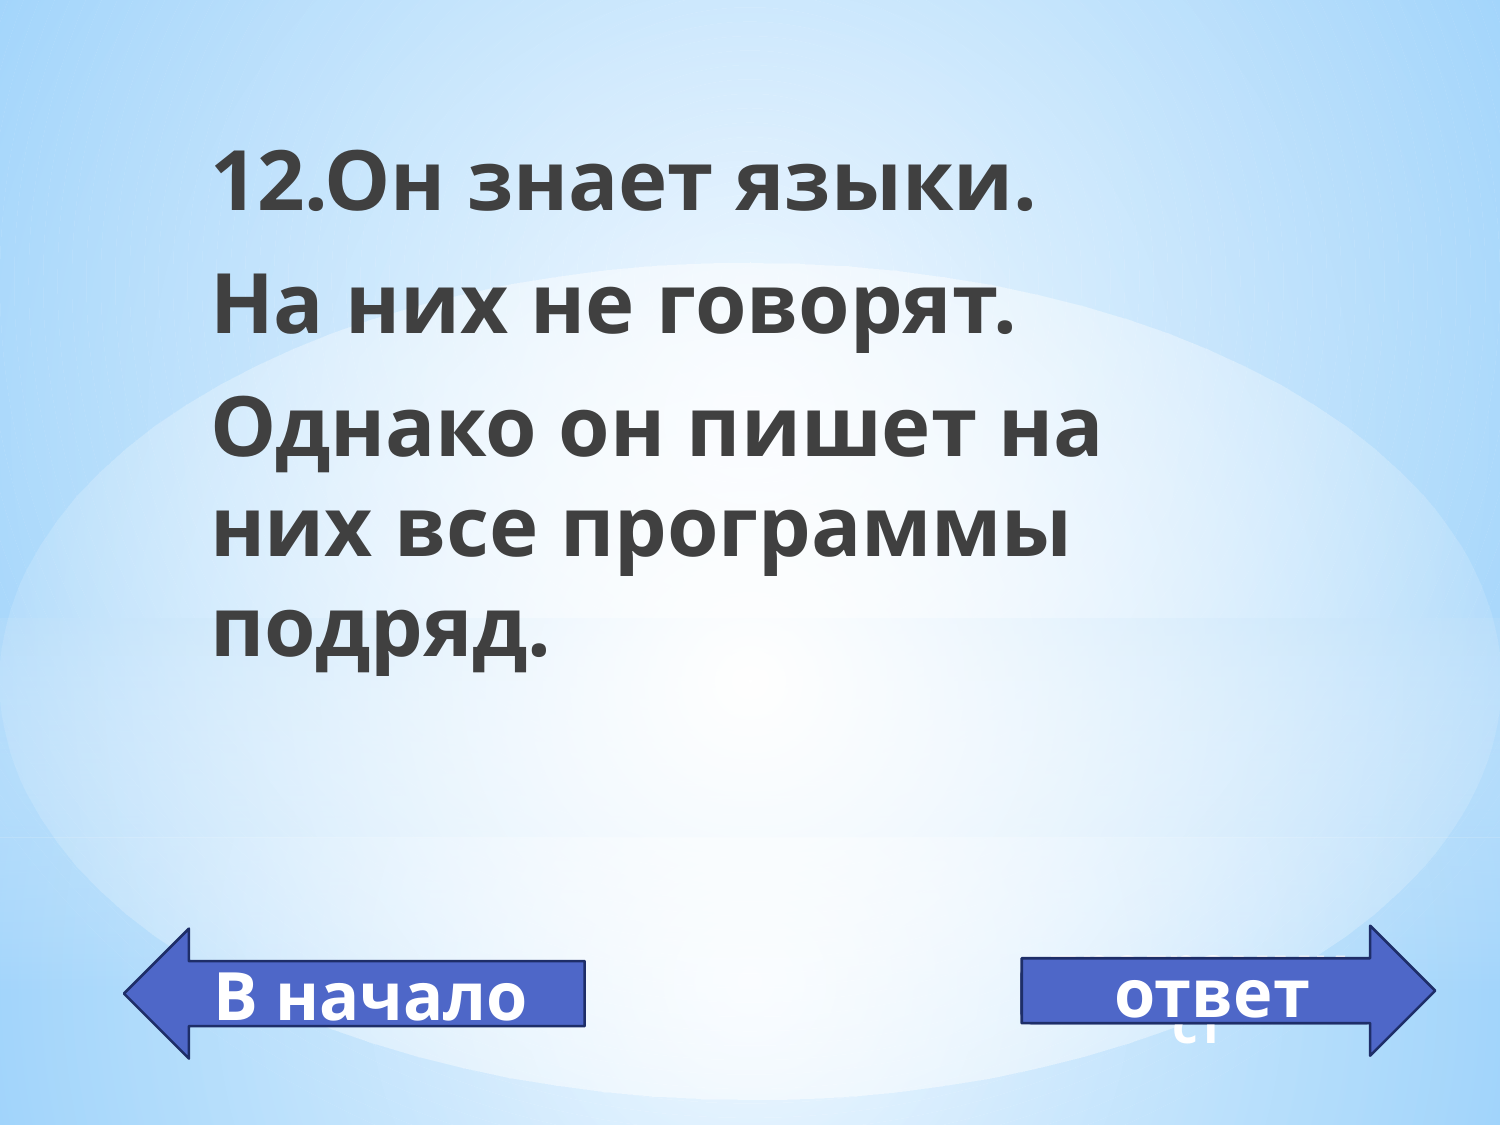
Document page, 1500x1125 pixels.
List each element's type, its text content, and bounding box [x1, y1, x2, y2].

text_box [1022, 924, 1439, 1057]
text_box В начало [123, 927, 586, 1060]
list 12.Он знает языки. На них не говорят. Однако он пишет на них все программы подряд. [187, 120, 1238, 690]
